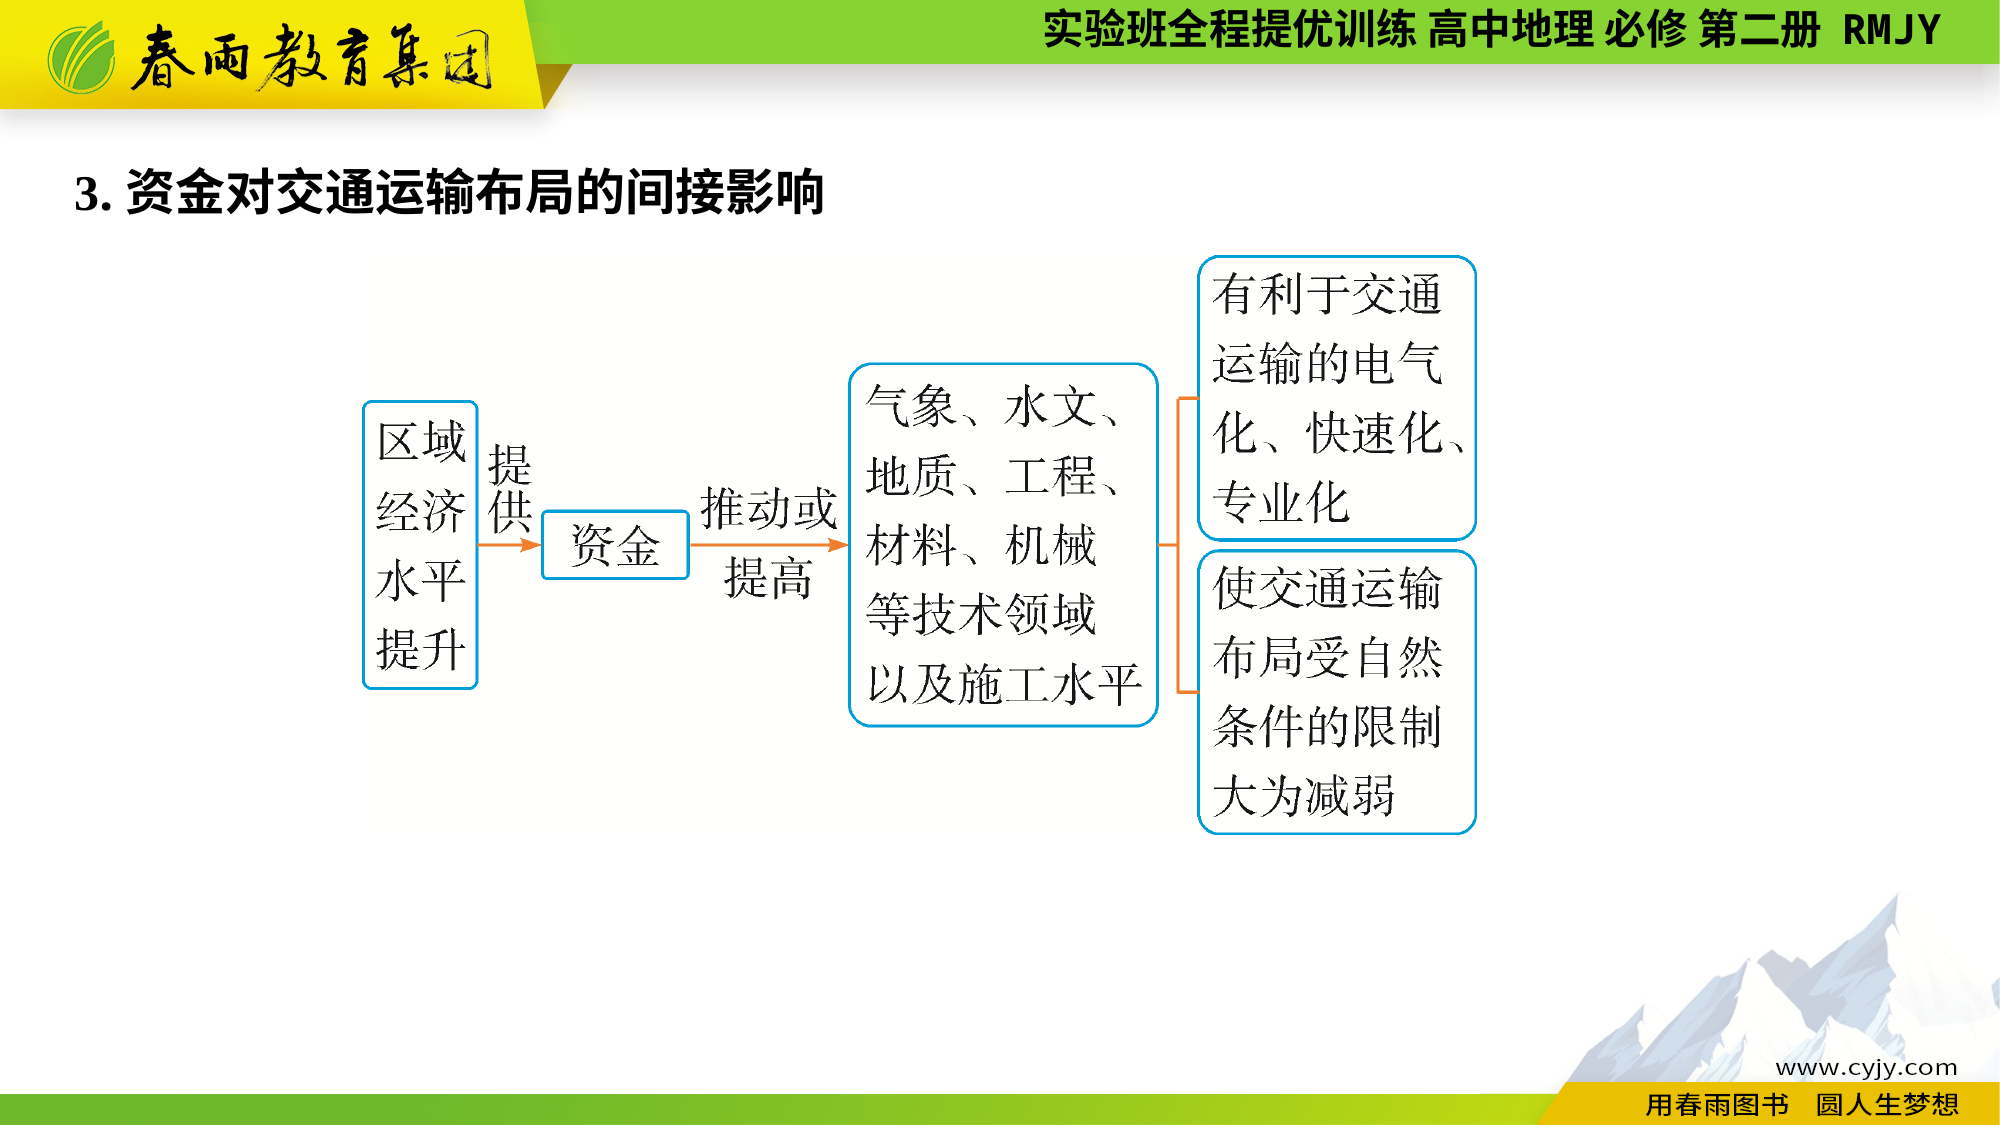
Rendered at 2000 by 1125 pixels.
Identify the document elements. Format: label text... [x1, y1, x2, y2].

picture [0, 0, 2000, 1125]
list 3.资金对交通运输布局的间接影响 [59, 122, 1944, 217]
